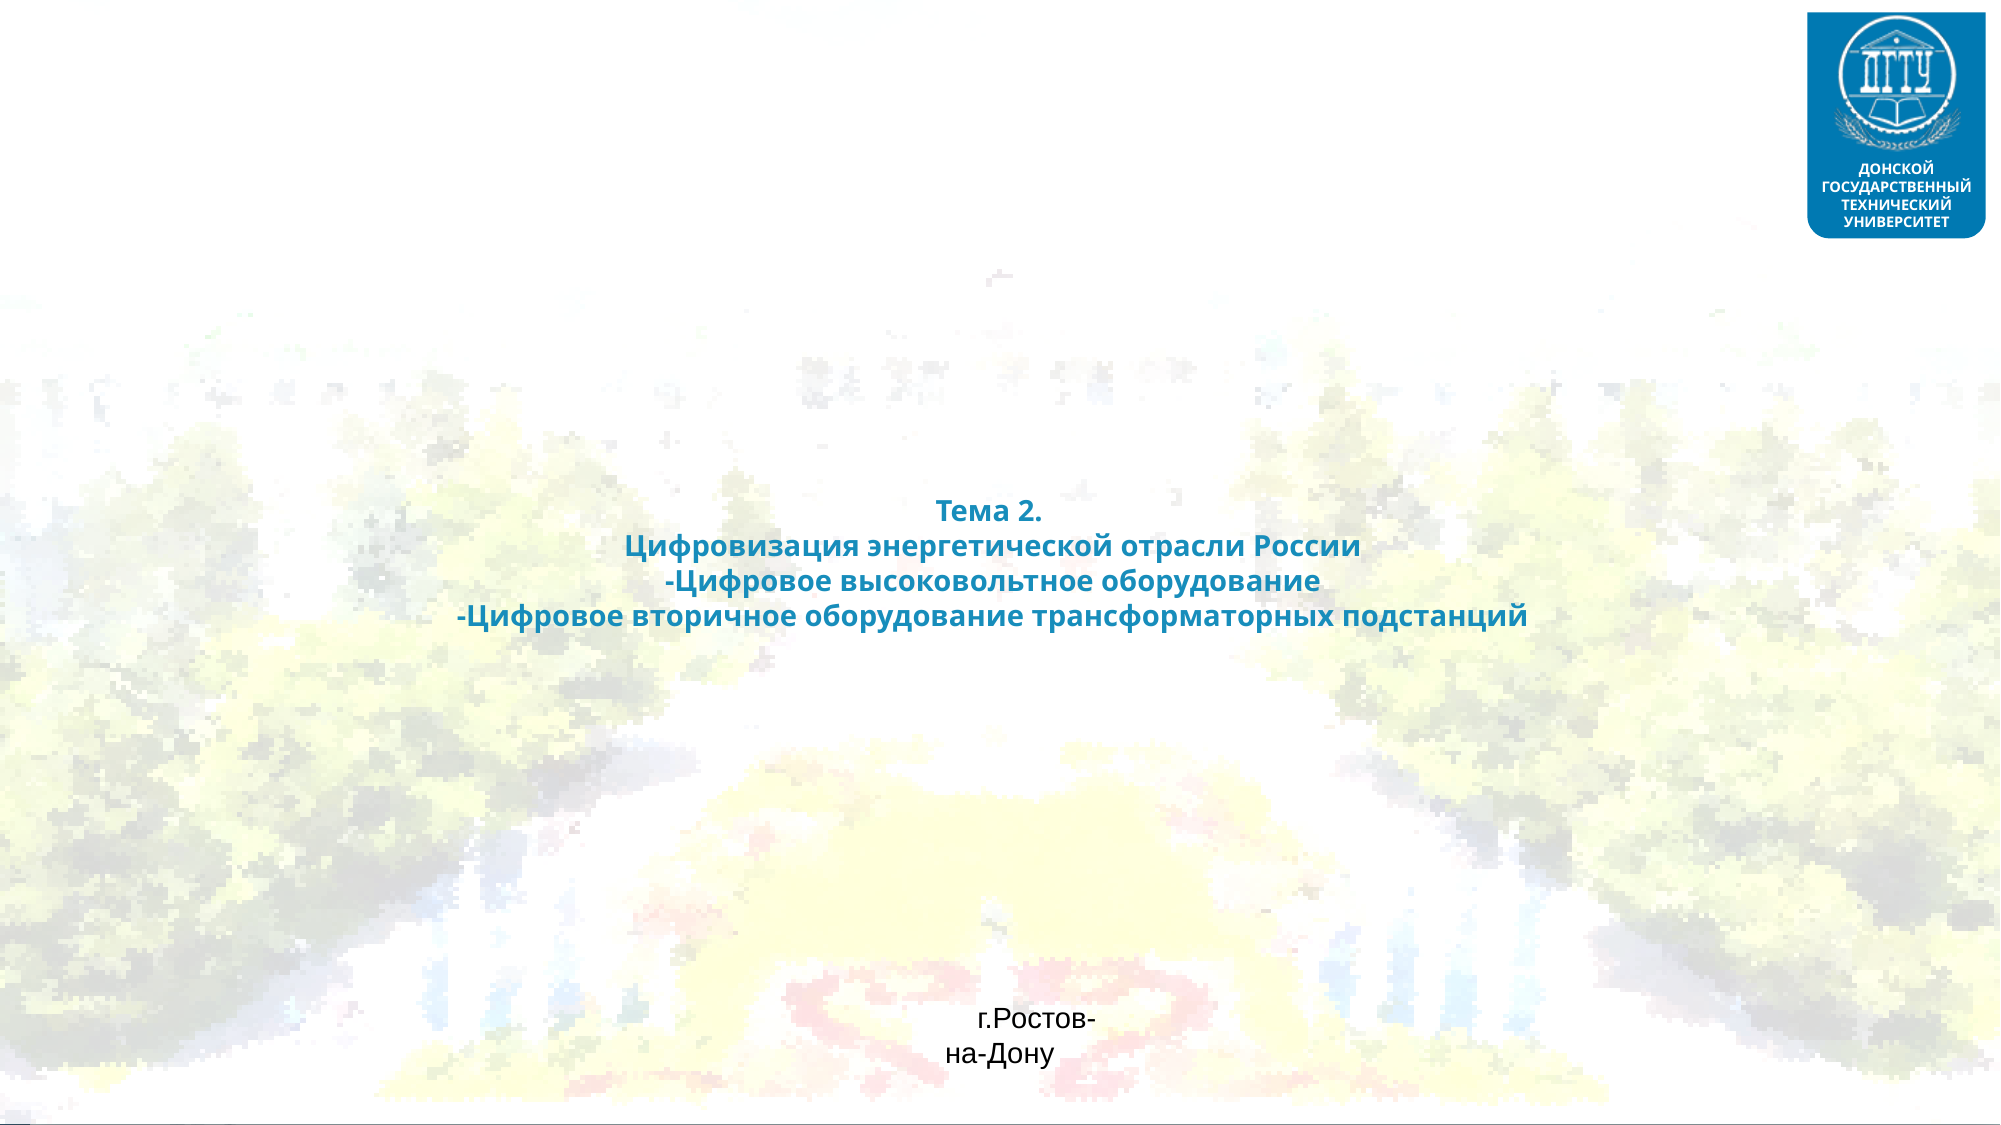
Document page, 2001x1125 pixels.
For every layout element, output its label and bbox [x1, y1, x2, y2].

text_box [1797, 12, 1997, 240]
picture [0, 0, 2000, 1125]
